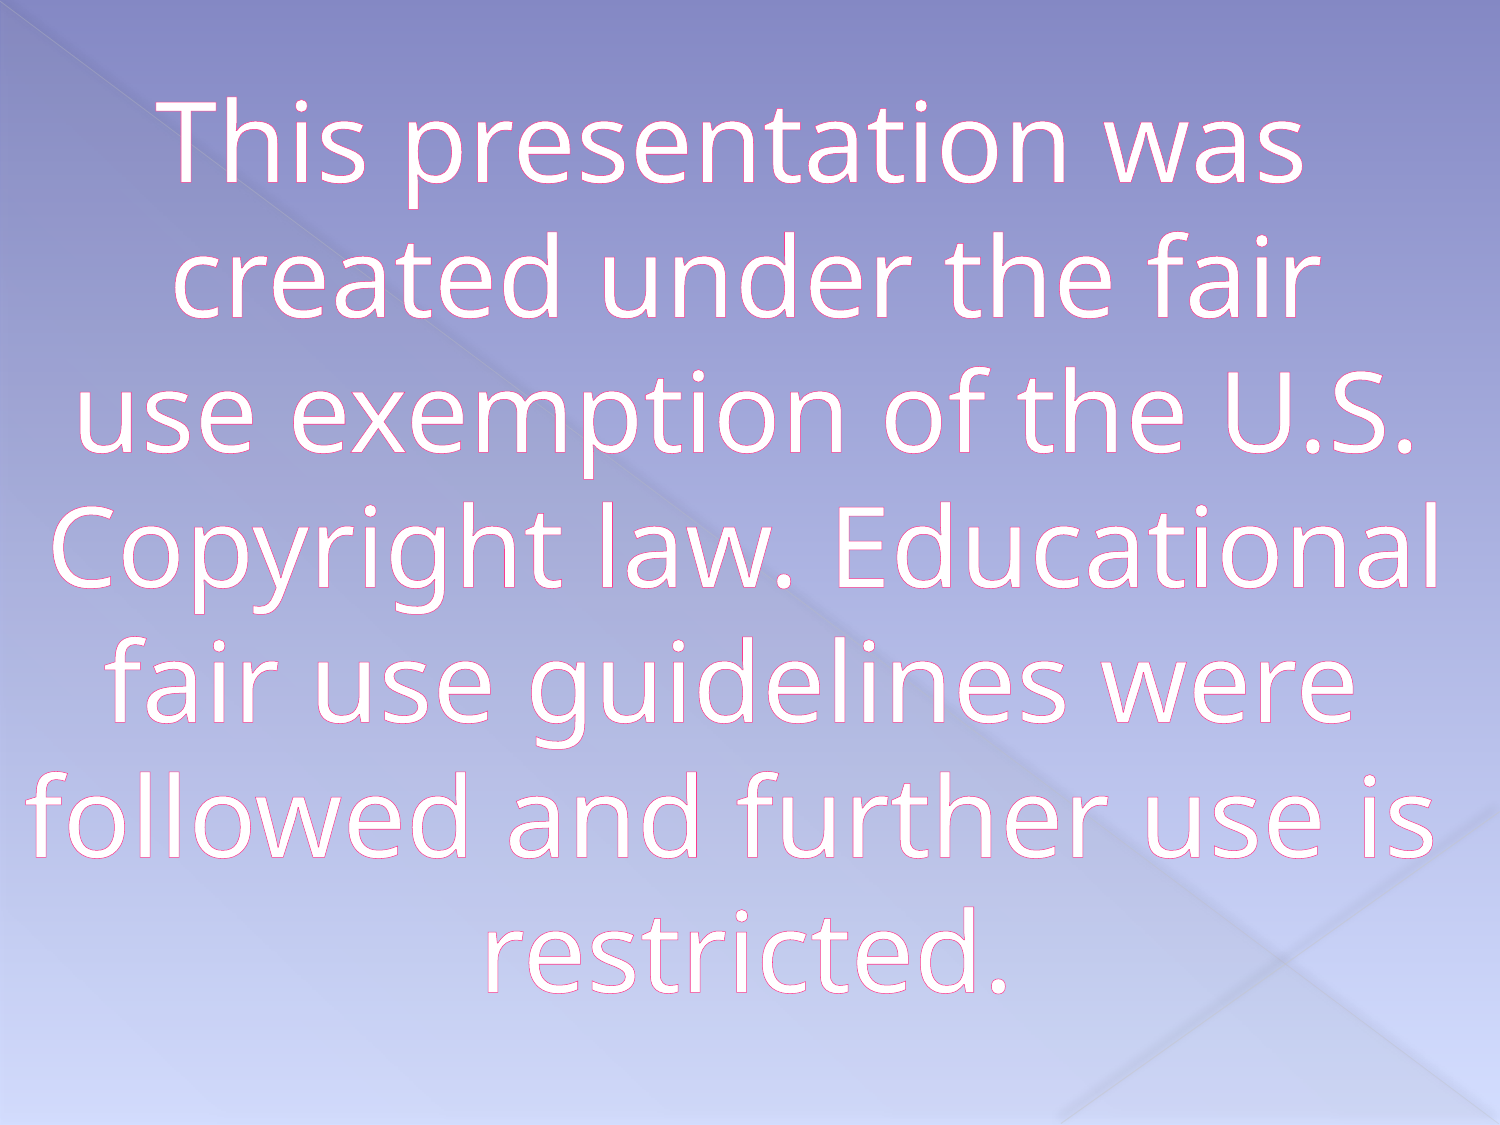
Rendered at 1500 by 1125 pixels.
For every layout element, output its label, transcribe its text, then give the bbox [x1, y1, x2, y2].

text_box This presentation was created under the fair use exemption of the U.S. Copyright law. Educational fair use guidelines were followed and further use is restricted. [8, 62, 1484, 1023]
